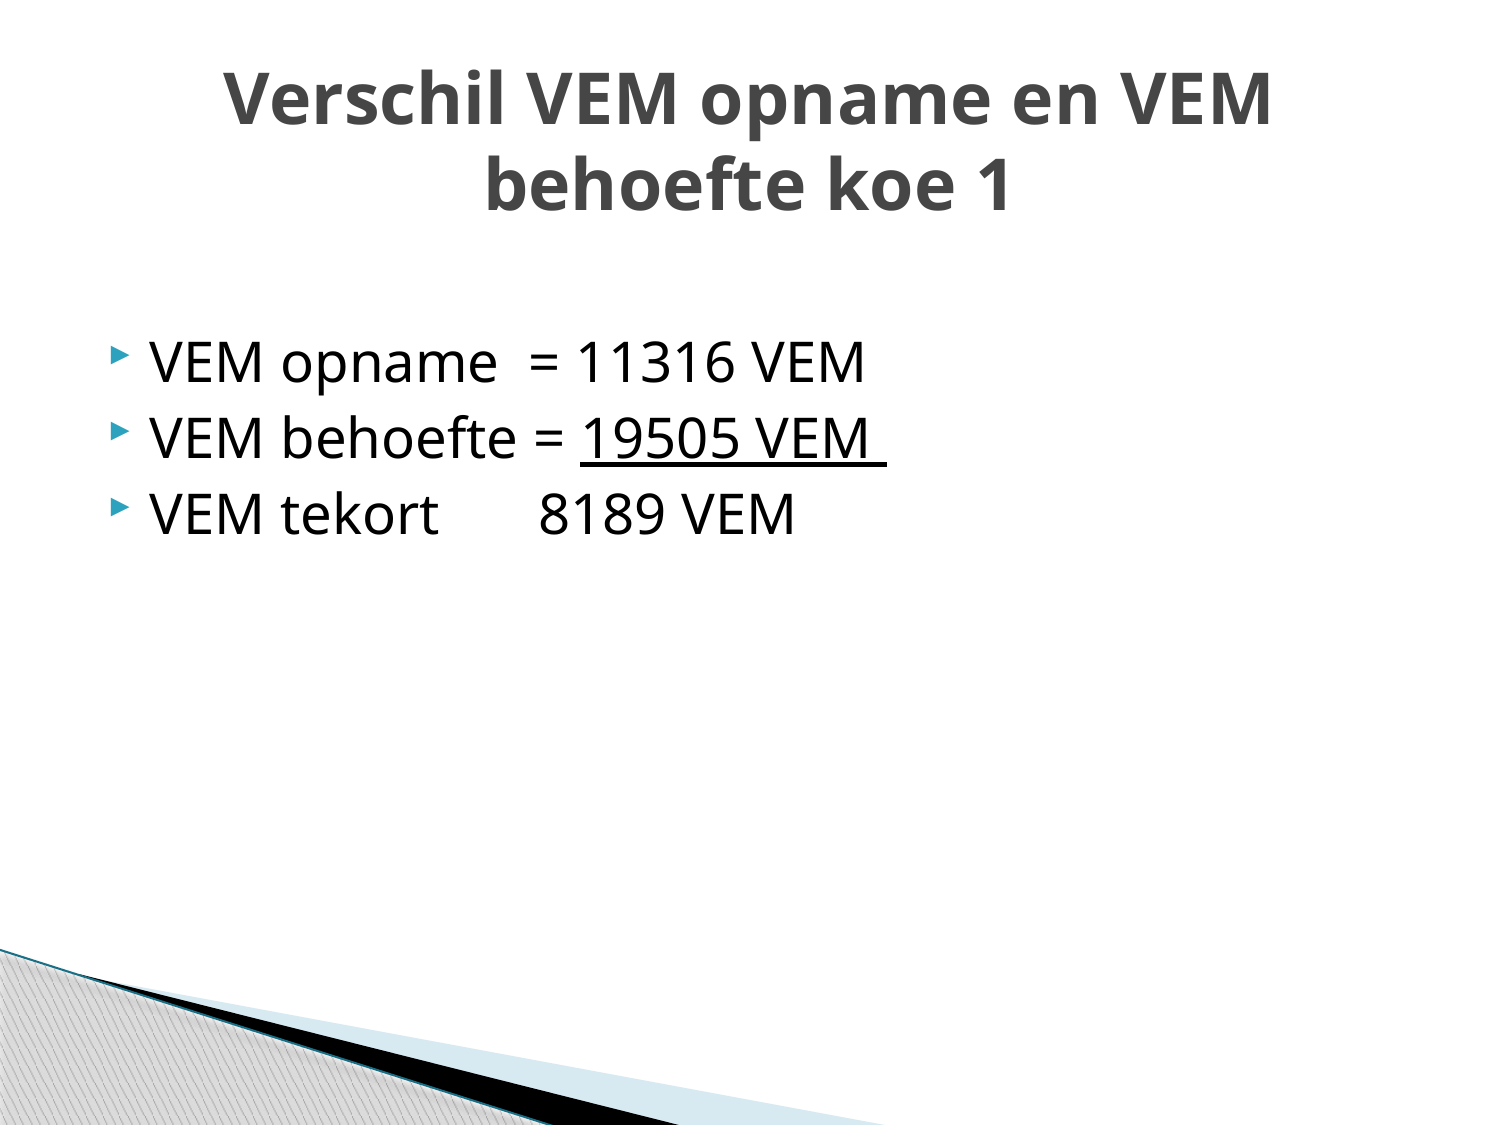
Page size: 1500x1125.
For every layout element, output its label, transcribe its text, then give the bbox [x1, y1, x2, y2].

list VEM opname = 11316 VEM VEM behoefte = 19505 VEM VEM tekort 8189 VEM [75, 243, 1425, 986]
title Verschil VEM opname en VEM behoefte koe 1 [75, 45, 1425, 233]
